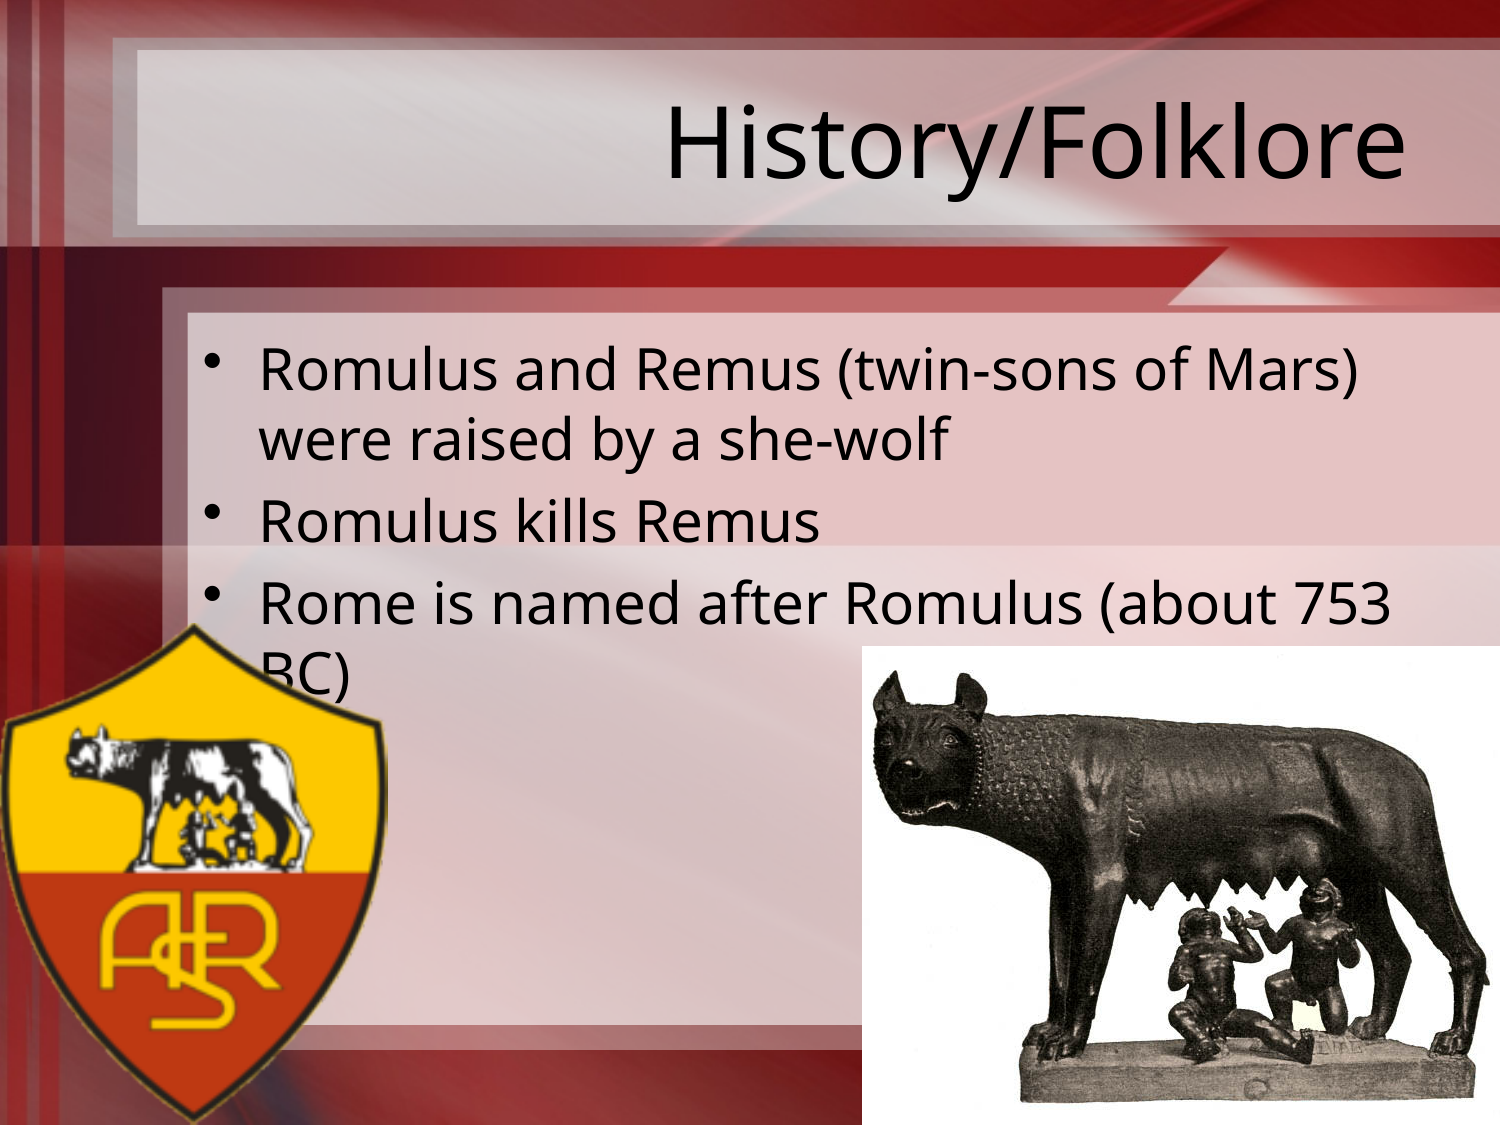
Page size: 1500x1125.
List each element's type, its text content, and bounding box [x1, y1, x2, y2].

picture [0, 0, 1500, 1125]
list Romulus and Remus (twin-sons of Mars) were raised by a she-wolf Romulus kills Remus Rome is named after Romulus (about 753 BC) [187, 324, 1476, 1006]
title History/Folklore [74, 44, 1426, 233]
